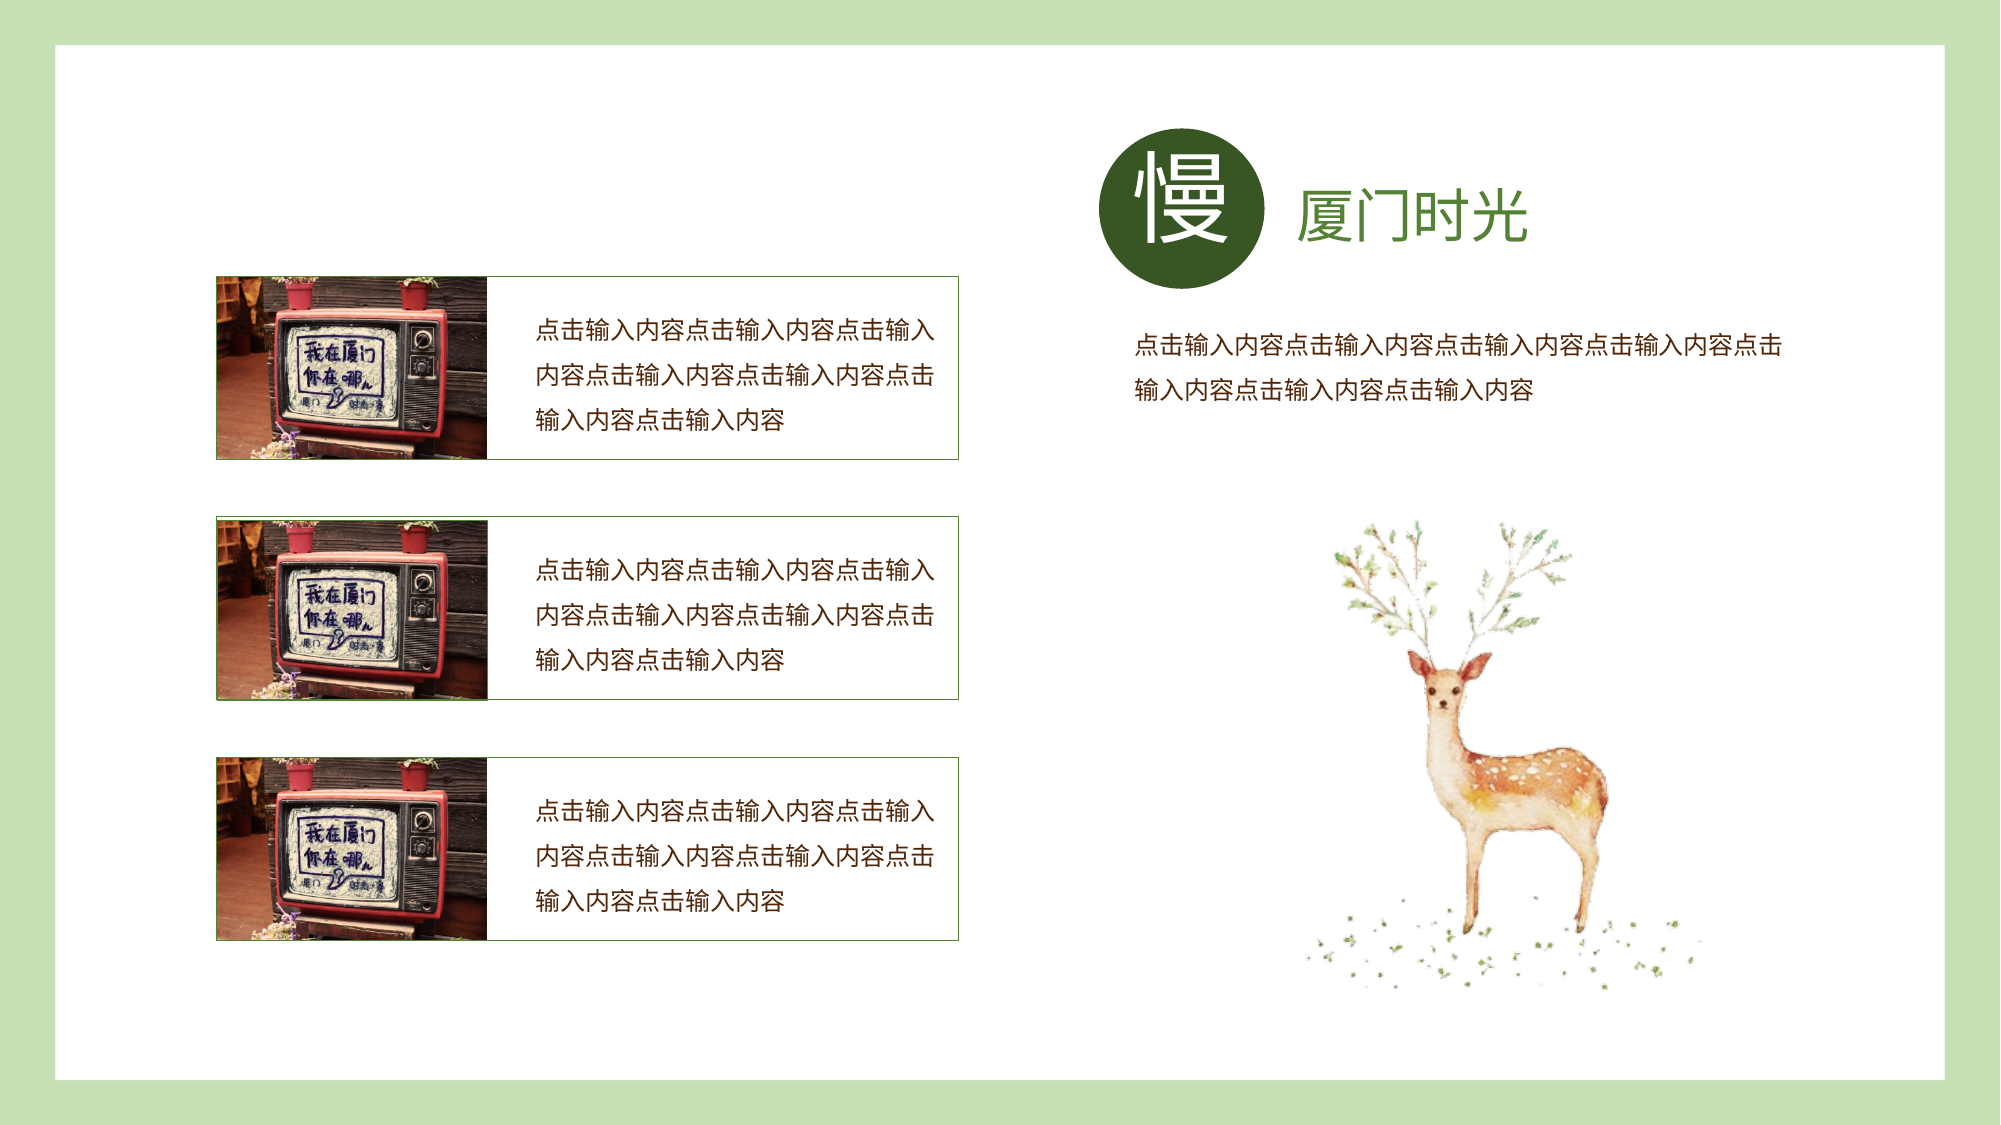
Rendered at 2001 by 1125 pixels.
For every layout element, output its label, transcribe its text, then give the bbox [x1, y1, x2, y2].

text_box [1098, 128, 1630, 289]
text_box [216, 276, 959, 484]
picture [1247, 504, 1744, 1010]
text_box 点击输入内容点击输入内容点击输入内容点击输入内容点击输入内容点击输入内容点击输入内容 [1119, 307, 1806, 457]
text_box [216, 757, 959, 965]
text_box [54, 44, 1946, 1081]
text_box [216, 516, 959, 725]
